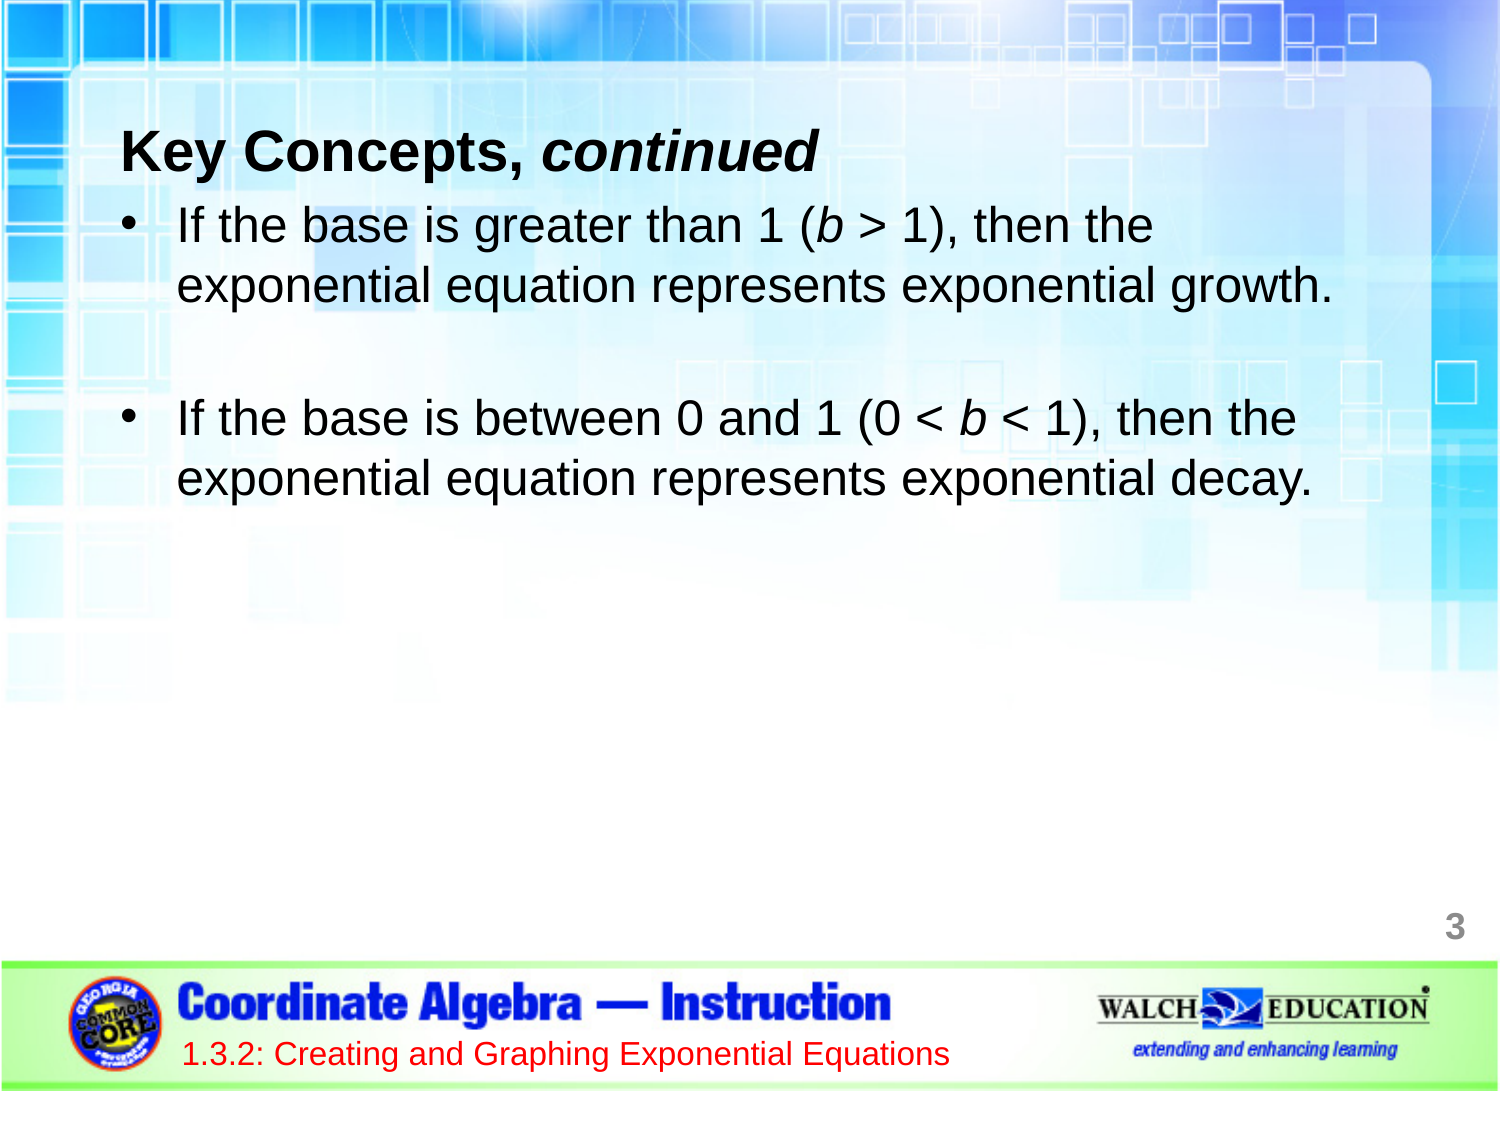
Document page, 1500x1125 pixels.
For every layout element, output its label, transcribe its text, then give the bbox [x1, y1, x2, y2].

list 1.3.2: Creating and Graphing Exponential Equations [166, 1024, 1074, 1069]
picture [1, 0, 1500, 1091]
subtitle Key Concepts, continued If the base is greater than 1 (b > 1), then the exponential equation represents exponential growth. If the base is between 0 and 1 (0 < b < 1), then the exponential equation represents exponential decay. [105, 105, 1394, 925]
slide_number 3 [1361, 901, 1481, 949]
